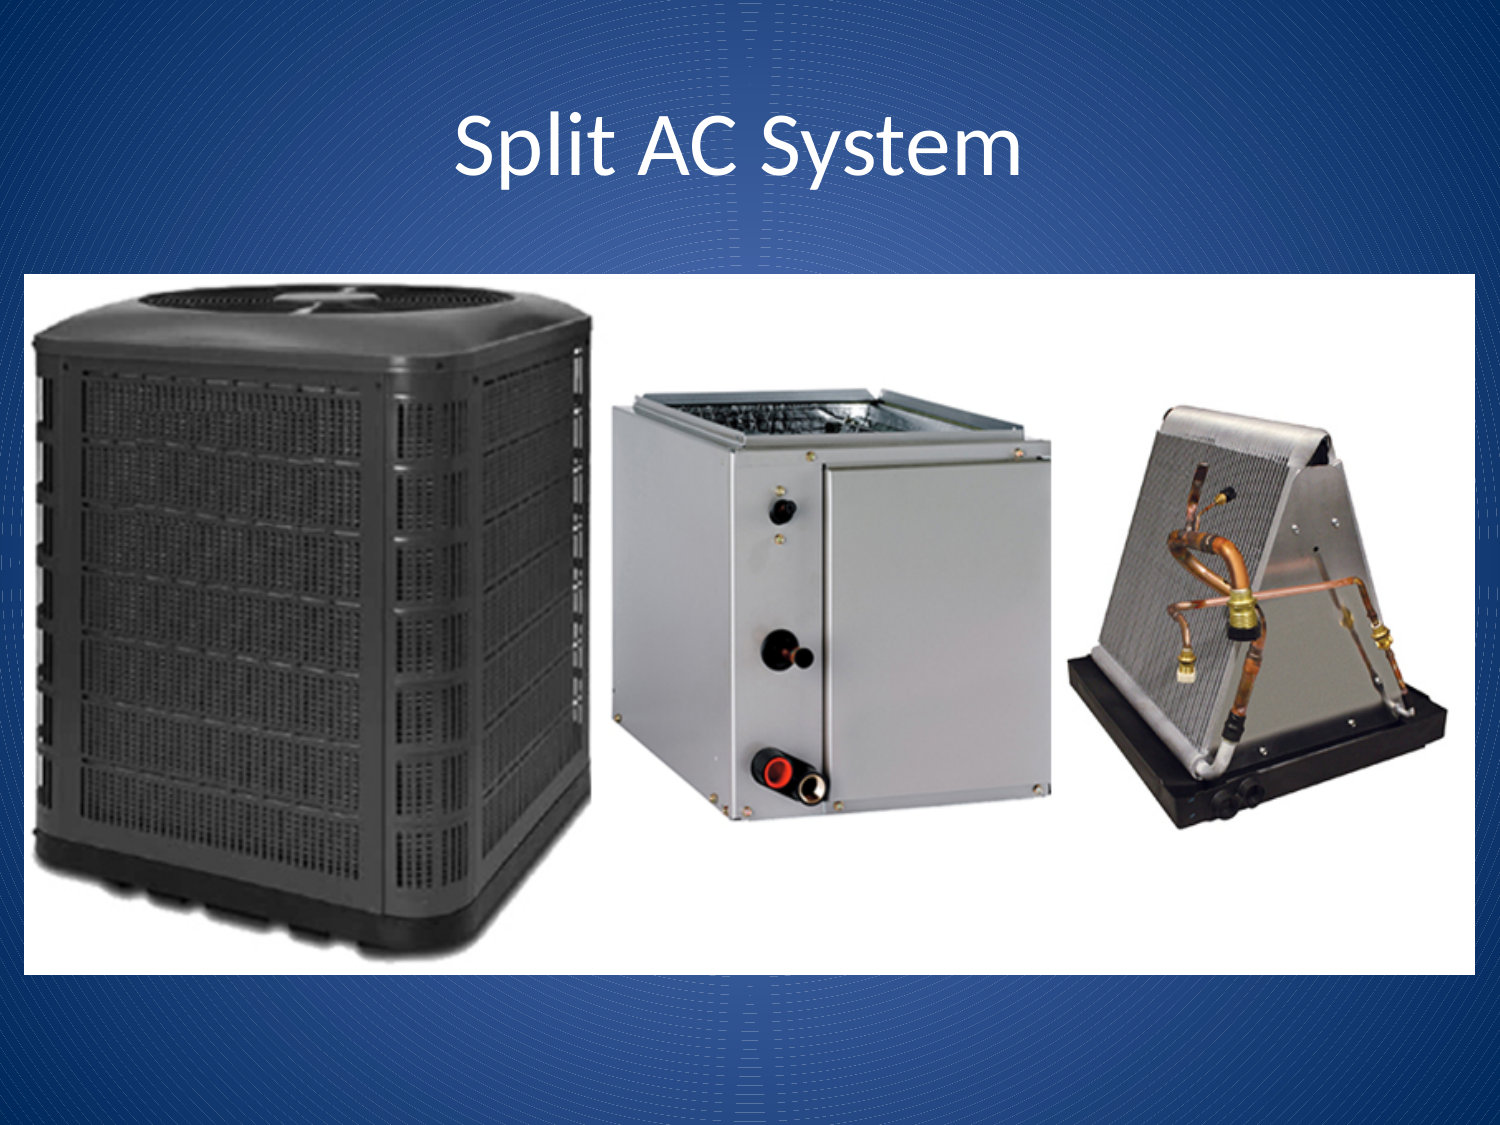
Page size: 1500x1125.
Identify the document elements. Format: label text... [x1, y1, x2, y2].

picture [24, 274, 1476, 976]
title Split AC System [75, 45, 1425, 233]
